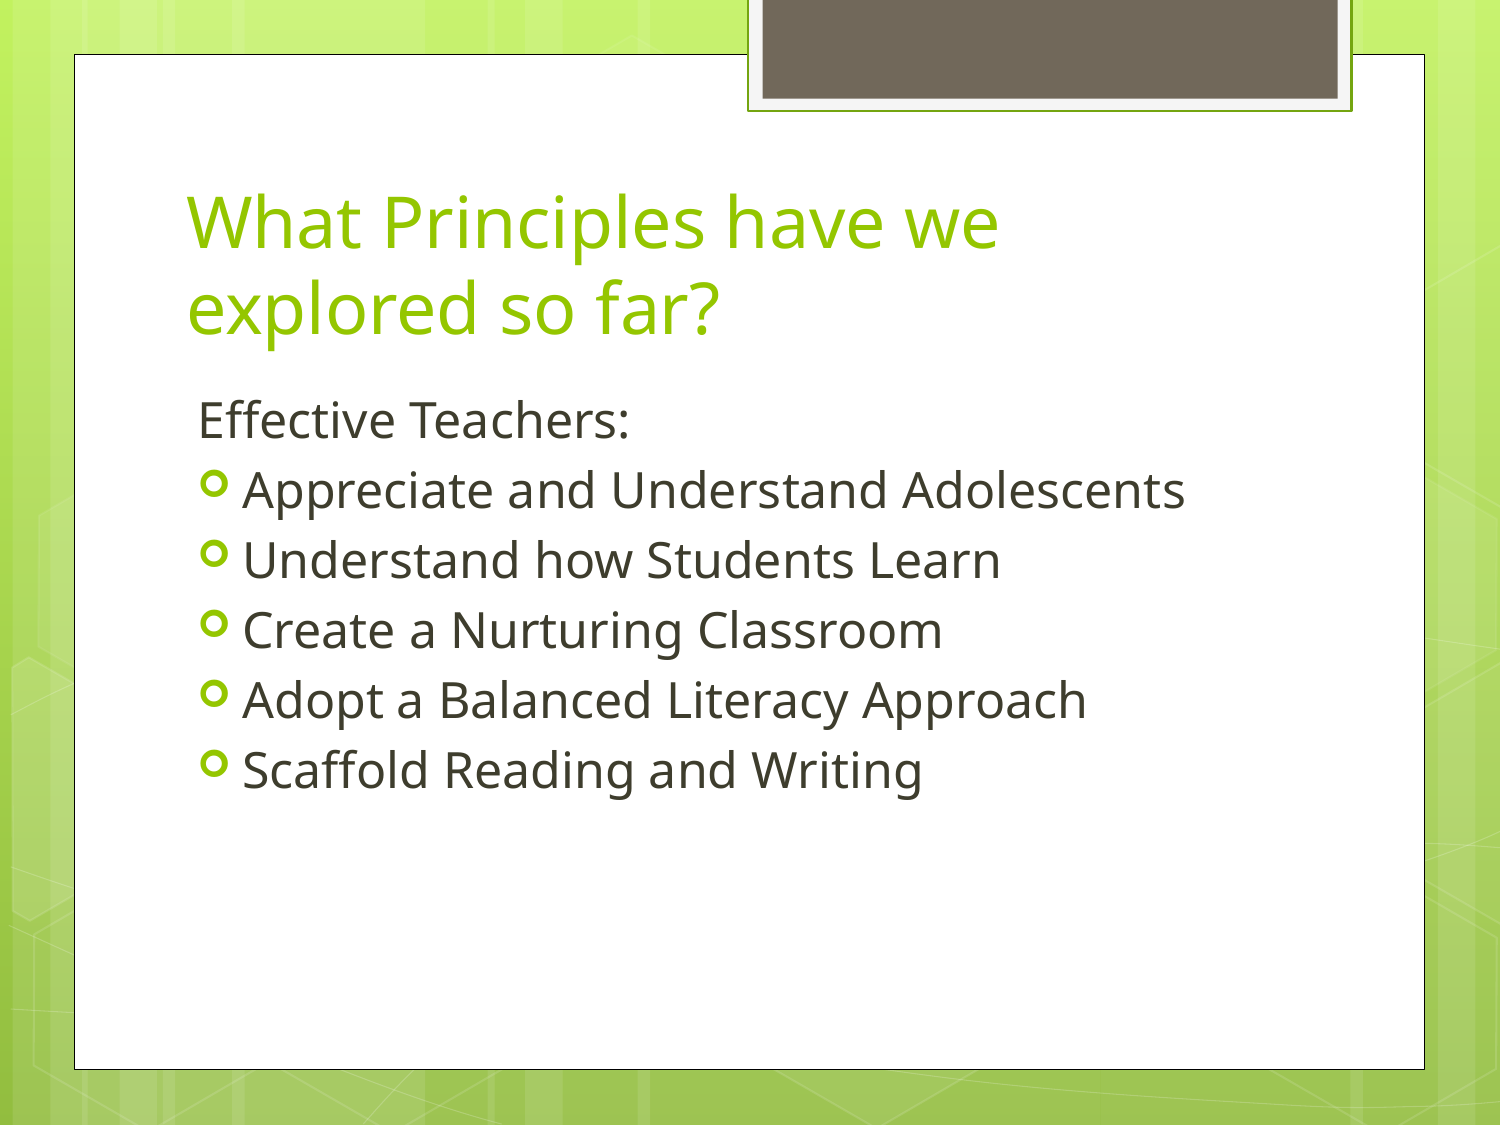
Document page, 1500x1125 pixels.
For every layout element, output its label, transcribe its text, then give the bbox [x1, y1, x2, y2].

list Effective Teachers: Appreciate and Understand Adolescents Understand how Students Learn Create a Nurturing Classroom Adopt a Balanced Literacy Approach Scaffold Reading and Writing [171, 381, 1283, 957]
title What Principles have we explored so far? [171, 168, 1324, 357]
